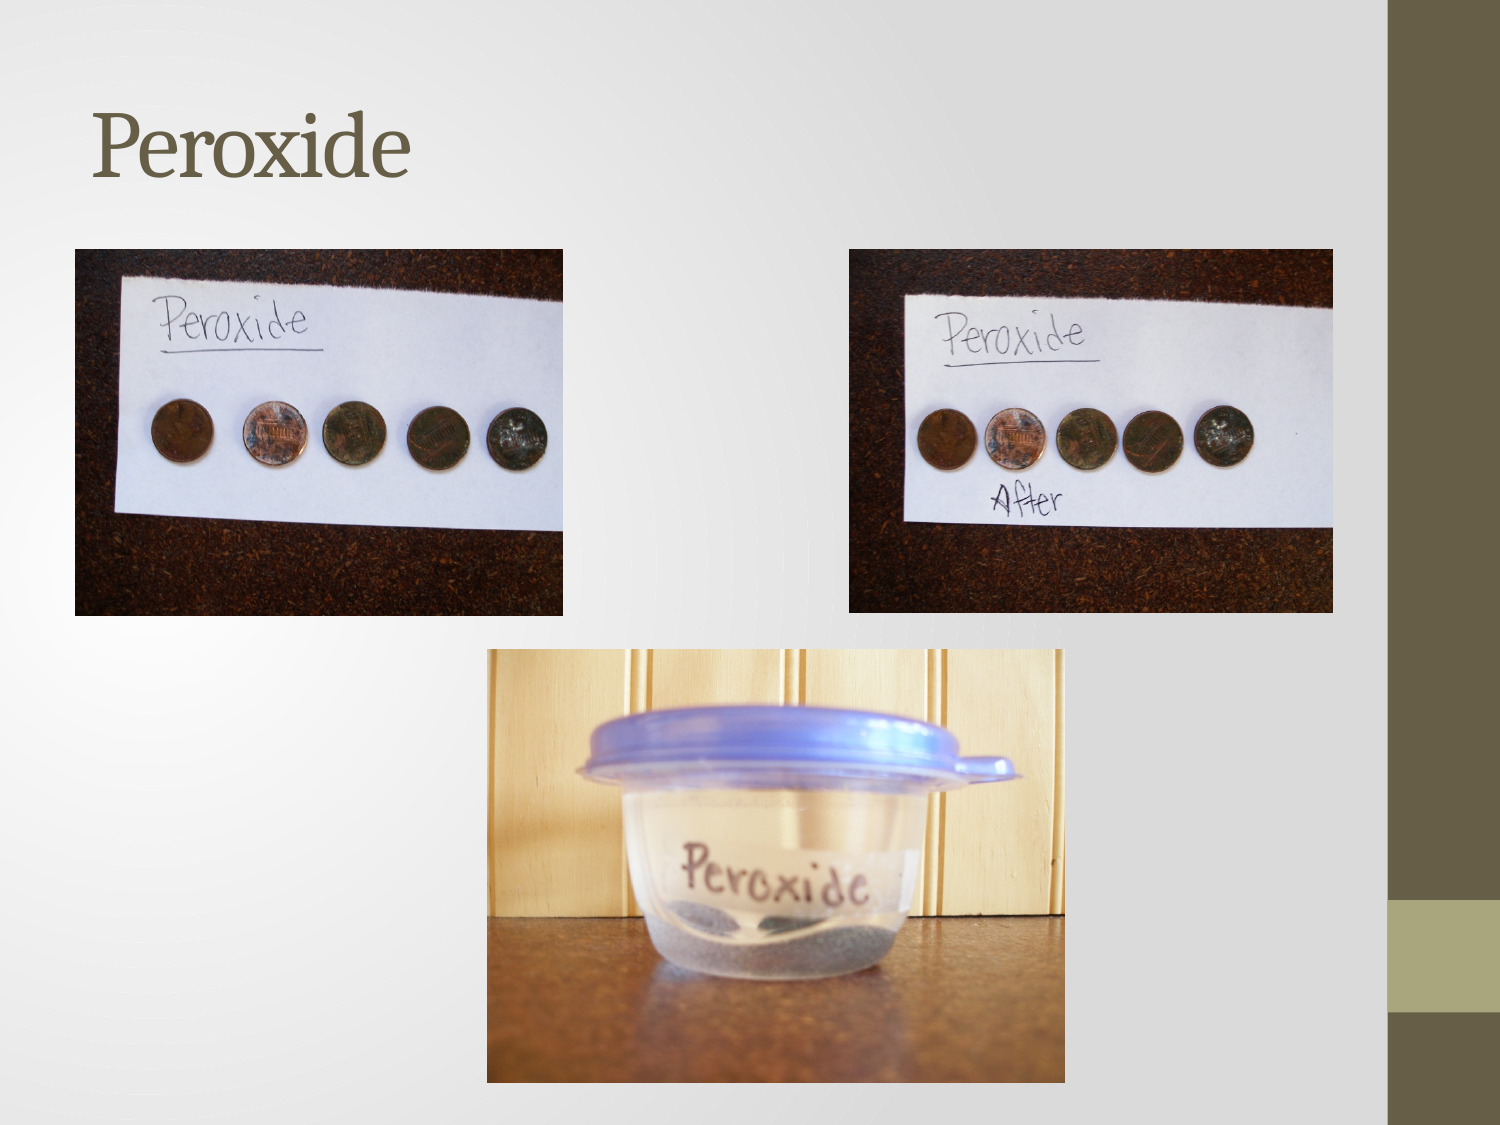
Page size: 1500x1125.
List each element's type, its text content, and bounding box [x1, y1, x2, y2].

picture [74, 249, 563, 617]
picture [849, 249, 1334, 613]
picture [486, 649, 1066, 1084]
title Peroxide [75, 45, 1325, 233]
